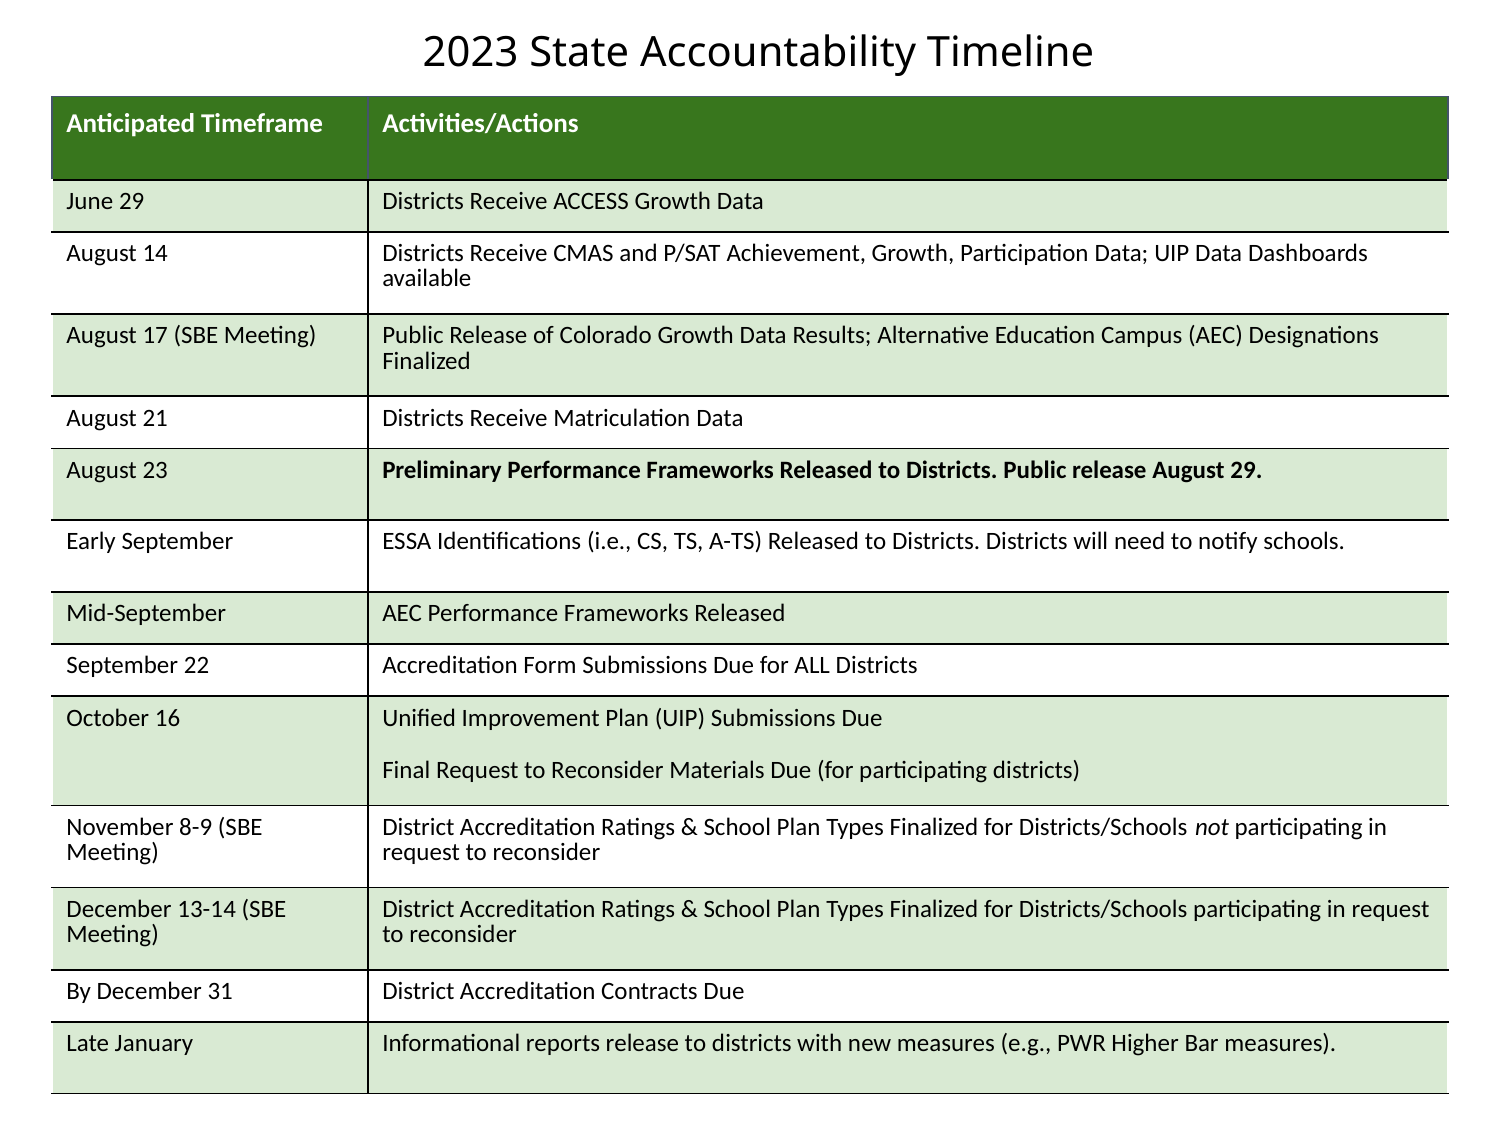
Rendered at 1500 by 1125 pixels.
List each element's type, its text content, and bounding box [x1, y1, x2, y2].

table_cell Districts Receive CMAS and P/SAT Achievement, Growth, Participation Data; UIP Data Dashboards available [369, 233, 1447, 313]
table_cell August 17 (SBE Meeting) [53, 315, 367, 395]
table_header Anticipated Timeframe [53, 97, 367, 179]
table_cell District Accreditation Contracts Due [369, 971, 1447, 1021]
table_cell AEC Performance Frameworks Released [369, 593, 1447, 643]
table_cell June 29 [53, 181, 367, 231]
table_cell September 22 [53, 645, 367, 695]
table_cell Districts Receive Matriculation Data [369, 397, 1447, 448]
table_cell By December 31 [53, 971, 367, 1021]
table_header Activities/Actions [369, 97, 1447, 179]
table_cell ESSA Identifications (i.e., CS, TS, A-TS) Released to Districts. Districts will need to notify schools. [369, 521, 1447, 591]
table_cell Unified Improvement Plan (UIP) Submissions Due Final Request to Reconsider Materials Due (for participating districts) [369, 697, 1447, 805]
table_cell Districts Receive ACCESS Growth Data [369, 181, 1447, 231]
table_cell Accreditation Form Submissions Due for ALL Districts [369, 645, 1447, 695]
table_cell December 13-14 (SBE Meeting) [53, 888, 367, 969]
table_cell District Accreditation Ratings & School Plan Types Finalized for Districts/Schools participating in request to reconsider [369, 888, 1447, 969]
table_cell District Accreditation Ratings & School Plan Types Finalized for Districts/Schools not participating in request to reconsider [369, 806, 1447, 887]
table_cell Early September [53, 521, 367, 591]
table_cell Public Release of Colorado Growth Data Results; Alternative Education Campus (AEC) Designations Finalized [369, 315, 1447, 395]
table_cell Preliminary Performance Frameworks Released to Districts. Public release August 29. [369, 449, 1447, 519]
table_cell Informational reports release to districts with new measures (e.g., PWR Higher Bar measures). [369, 1023, 1447, 1093]
table_cell November 8-9 (SBE Meeting) [53, 806, 367, 887]
text_box 2023 State Accountability Timeline [31, 9, 1486, 90]
table_cell August 14 [53, 233, 367, 313]
table_cell Mid-September [53, 593, 367, 643]
table_cell Late January [53, 1023, 367, 1093]
table_cell October 16 [53, 697, 367, 805]
table_cell August 23 [53, 449, 367, 519]
table_cell August 21 [53, 397, 367, 448]
